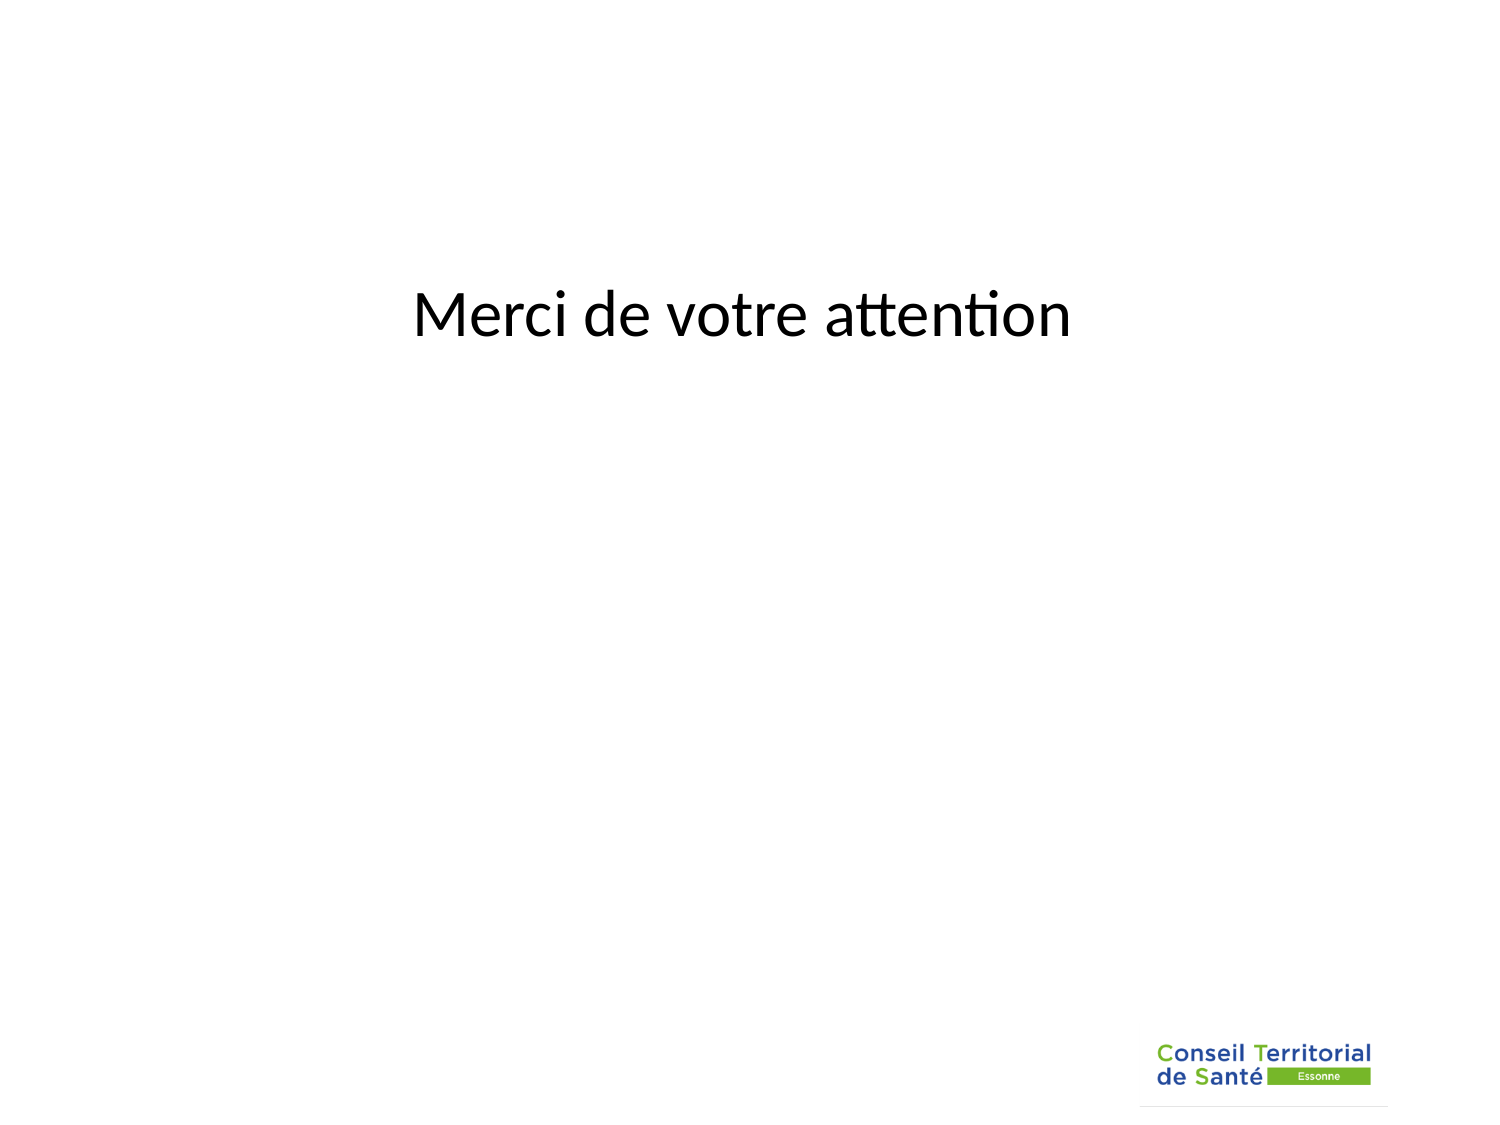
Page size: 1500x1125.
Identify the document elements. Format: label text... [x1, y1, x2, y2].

list Merci de votre attention [75, 262, 1425, 1005]
picture [1139, 1023, 1388, 1107]
